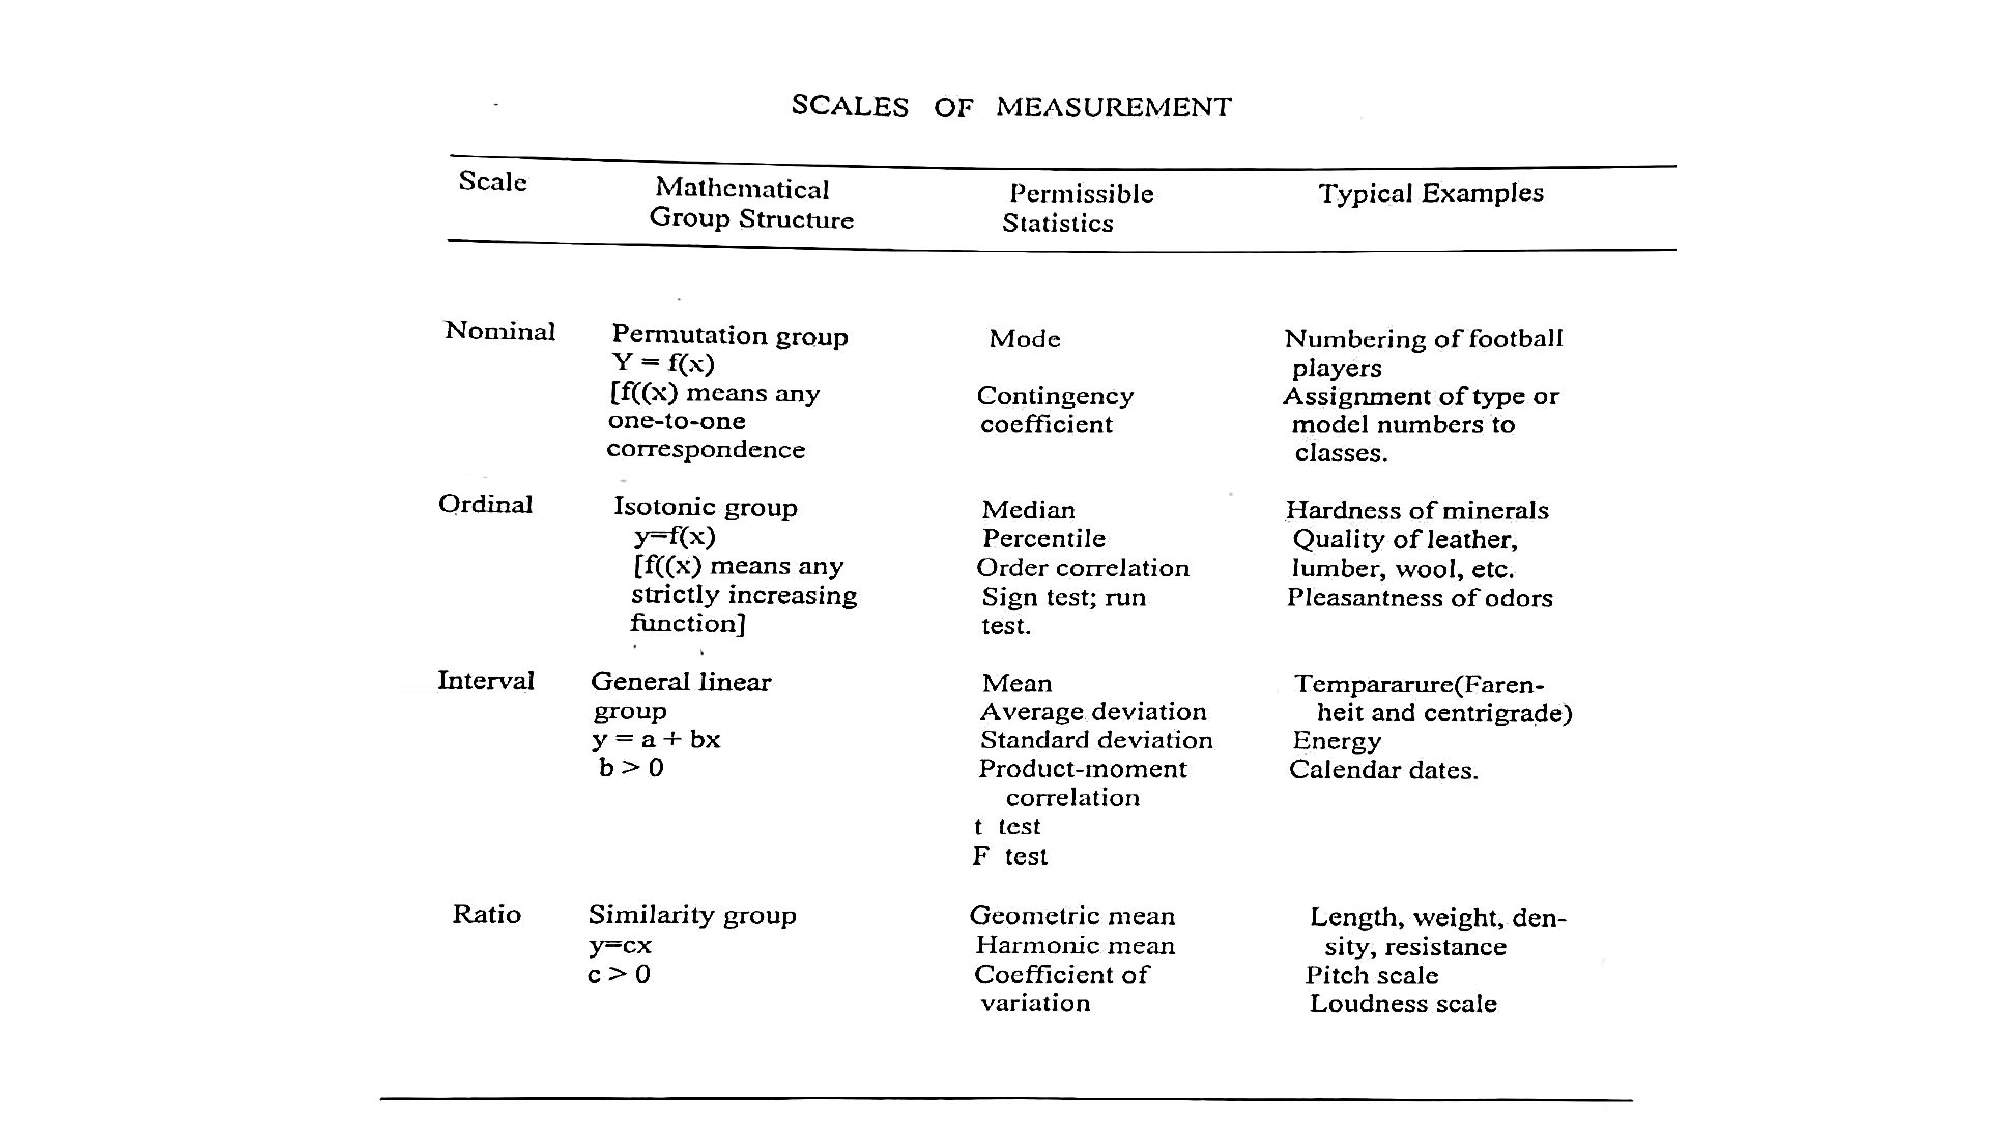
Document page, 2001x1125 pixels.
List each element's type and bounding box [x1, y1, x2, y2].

picture [358, 70, 1677, 1125]
